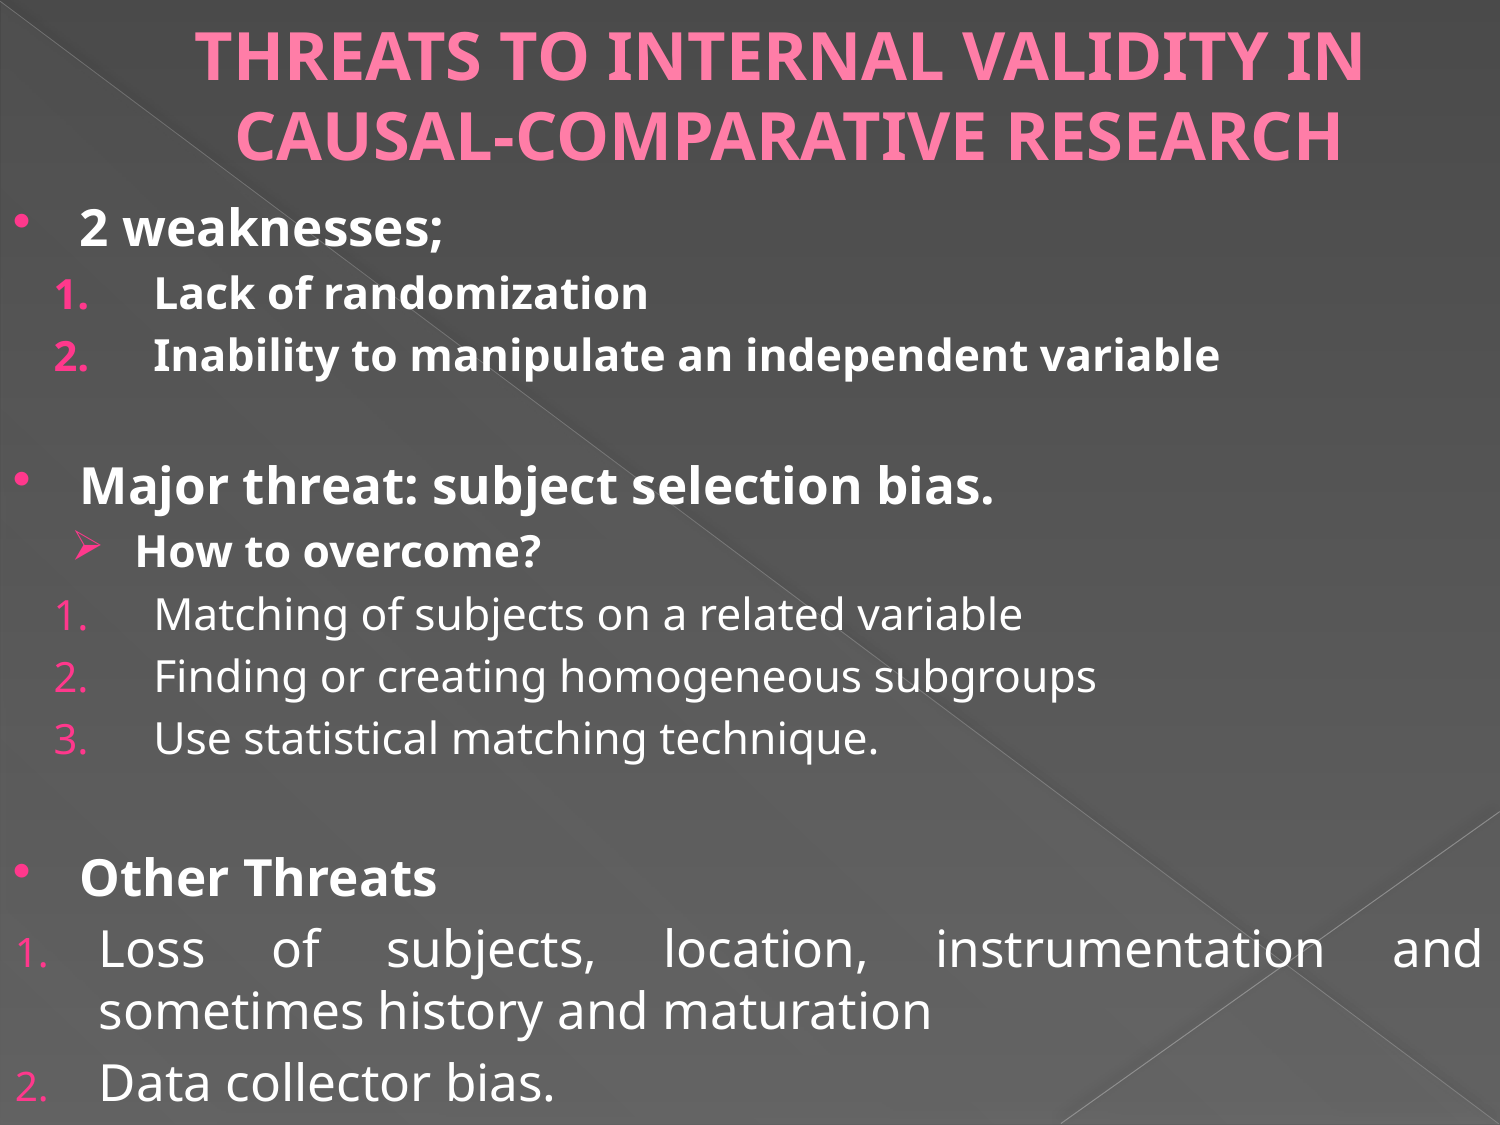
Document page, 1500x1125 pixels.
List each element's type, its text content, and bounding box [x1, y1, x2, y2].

title THREATS TO INTERNAL VALIDITY IN CAUSAL-COMPARATIVE RESEARCH [0, 0, 1500, 187]
list 2 weaknesses; Lack of randomization Inability to manipulate an independent variable Major threat: subject selection bias. How to overcome? Matching of subjects on a related variable Finding or creating homogeneous subgroups Use statistical matching technique. Other Threats Loss of subjects, location, instrumentation and sometimes history and maturation Data collector bias. [0, 187, 1500, 1125]
